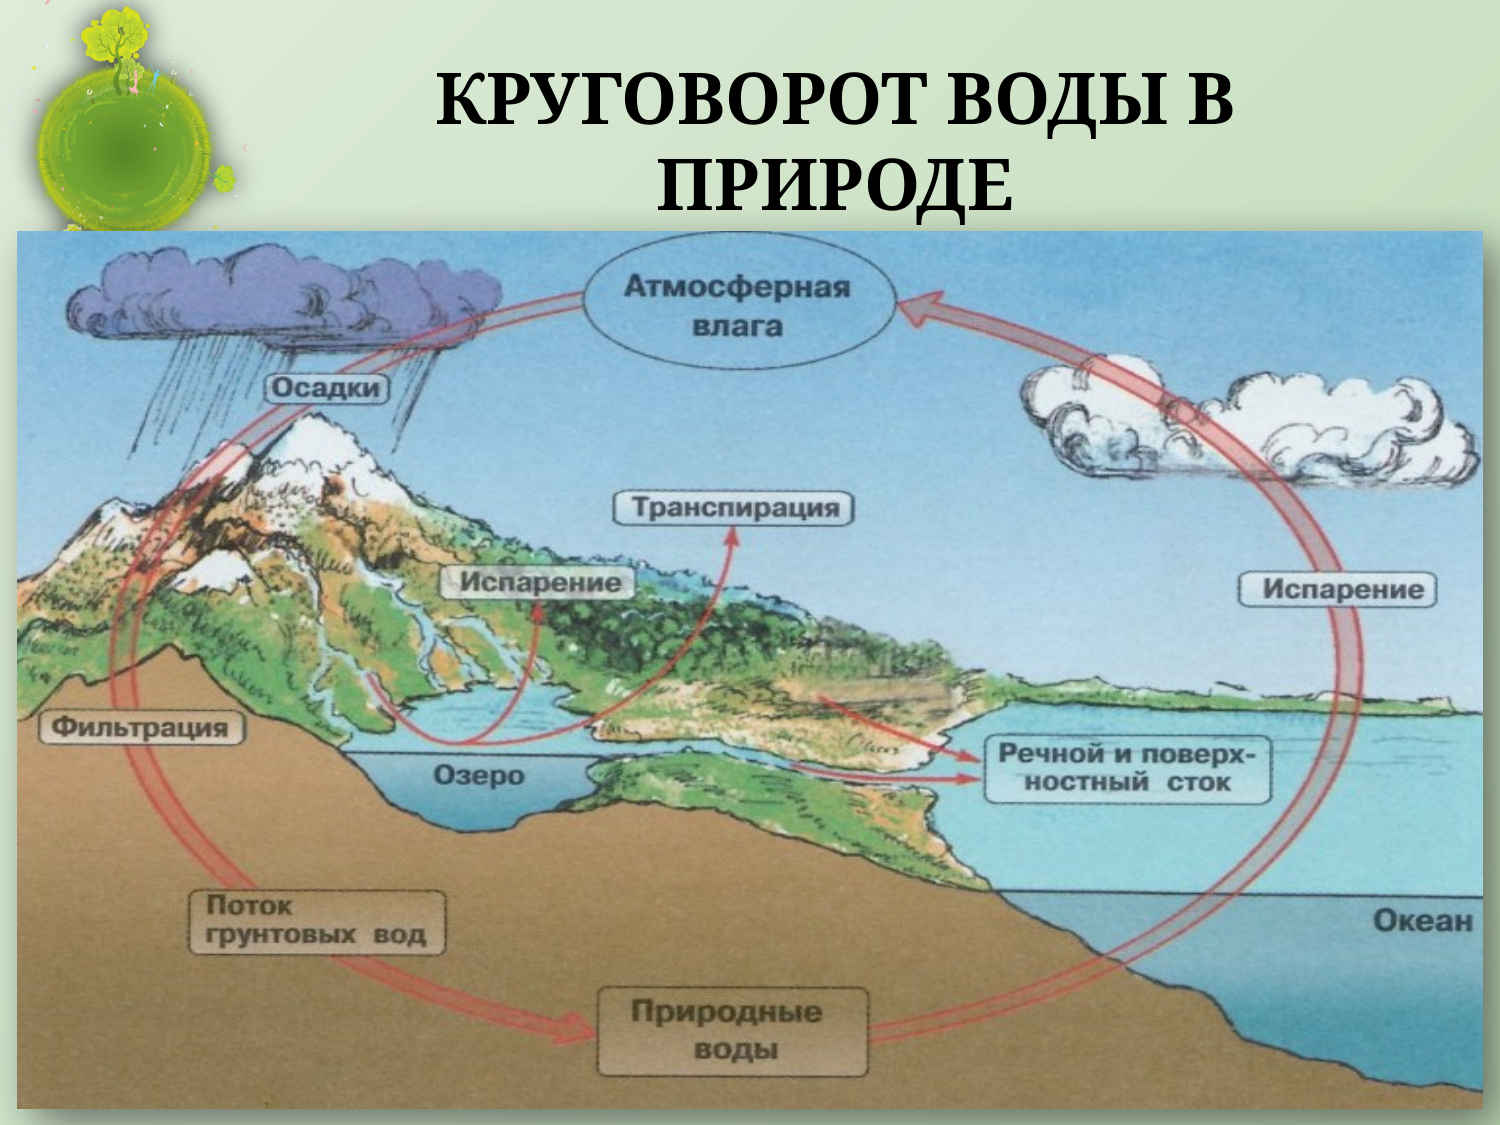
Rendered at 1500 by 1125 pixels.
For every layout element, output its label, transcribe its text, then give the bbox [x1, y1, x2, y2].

picture [0, 0, 1483, 1109]
title Круговорот воды в природе [246, 45, 1425, 213]
